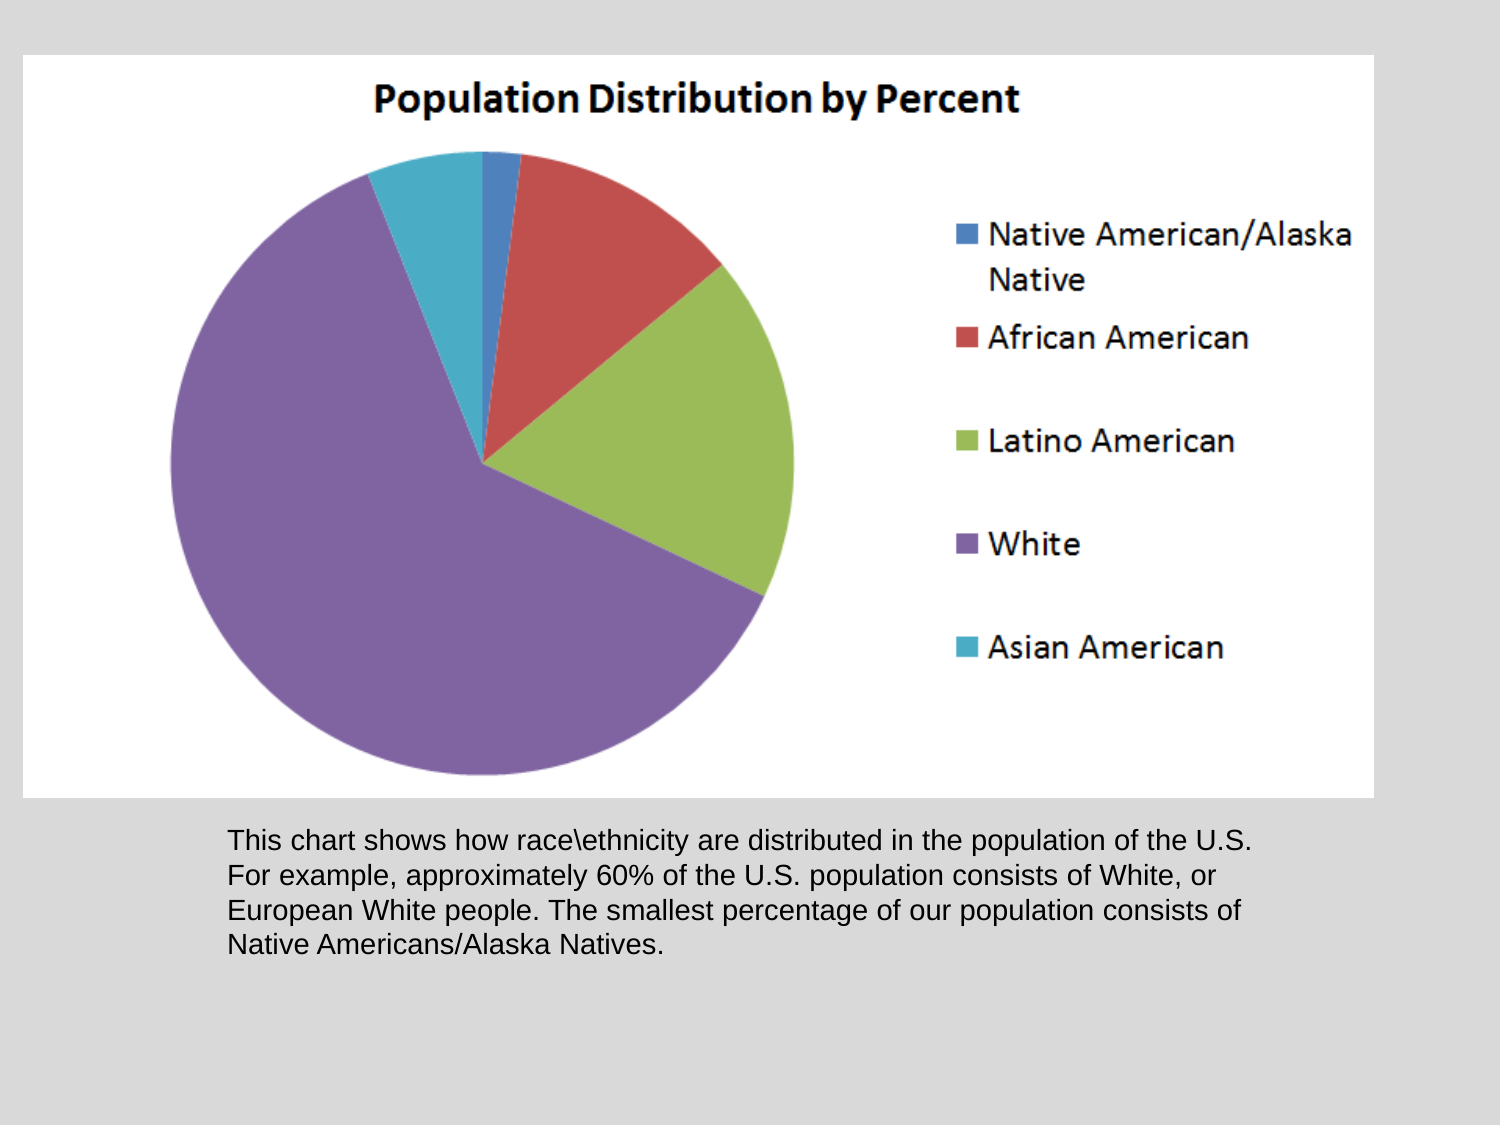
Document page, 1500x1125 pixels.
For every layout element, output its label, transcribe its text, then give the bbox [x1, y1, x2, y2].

text_box This chart shows how race\ethnicity are distributed in the population of the U.S. For example, approximately 60% of the U.S. population consists of White, or European White people. The smallest percentage of our population consists of Native Americans/Alaska Natives. [212, 805, 1319, 1038]
picture [22, 55, 1374, 798]
